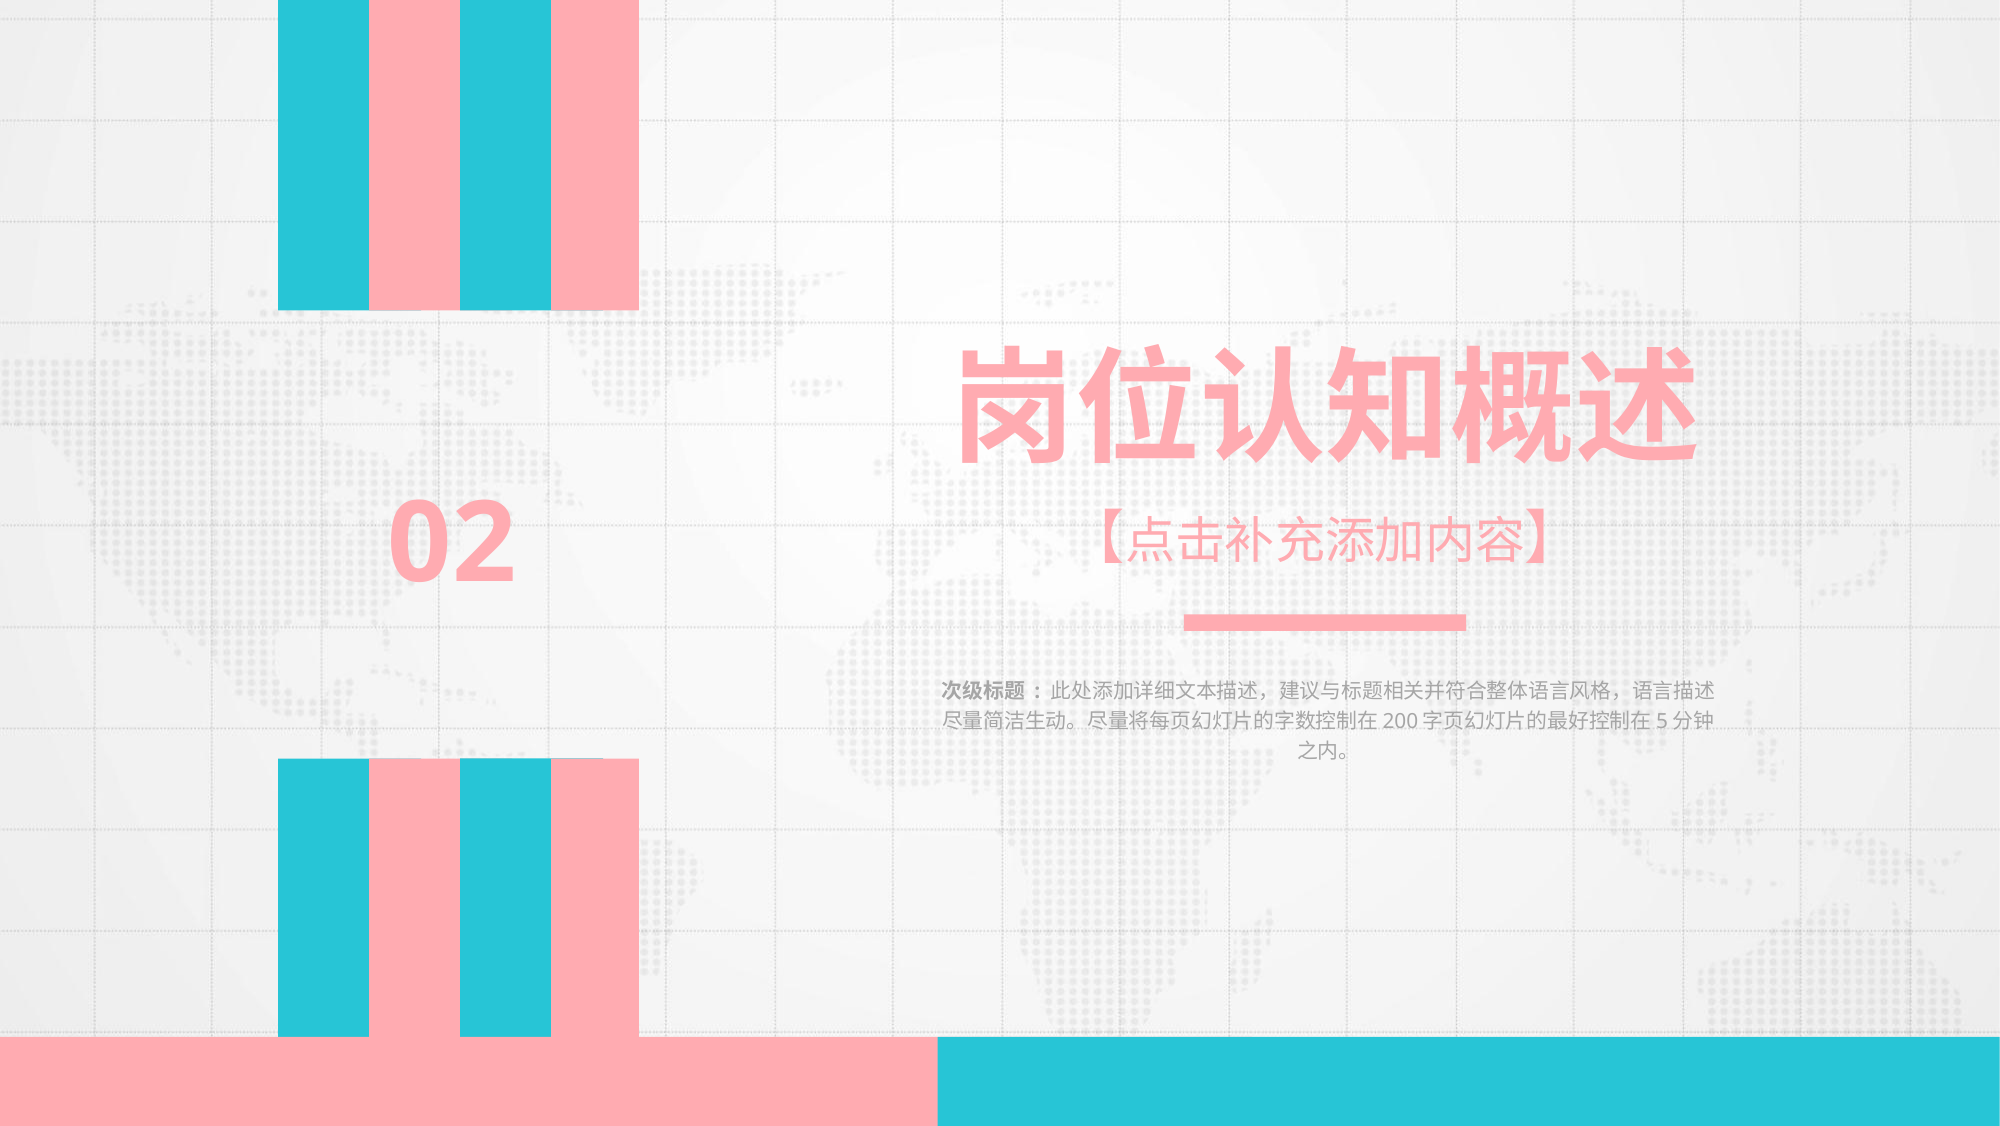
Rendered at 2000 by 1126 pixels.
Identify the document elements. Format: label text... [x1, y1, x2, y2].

text_box 次级标题 : 此处添加详细文本描述，建议与标题相关并符合整体语言风格，语言描述尽量简洁生动。尽量将每页幻灯片的字数控制在200字页幻灯片的最好控制在5分钟之内。 [922, 663, 1734, 773]
text_box [0, 1036, 937, 1126]
text_box 岗位认知概述 [919, 319, 1731, 485]
text_box [1183, 613, 1467, 632]
text_box 02 [332, 461, 572, 612]
text_box [937, 1036, 2000, 1126]
picture [0, 0, 2000, 1036]
text_box 【点击补充添加内容】 [1029, 493, 1621, 578]
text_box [278, 0, 640, 311]
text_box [278, 758, 640, 1069]
